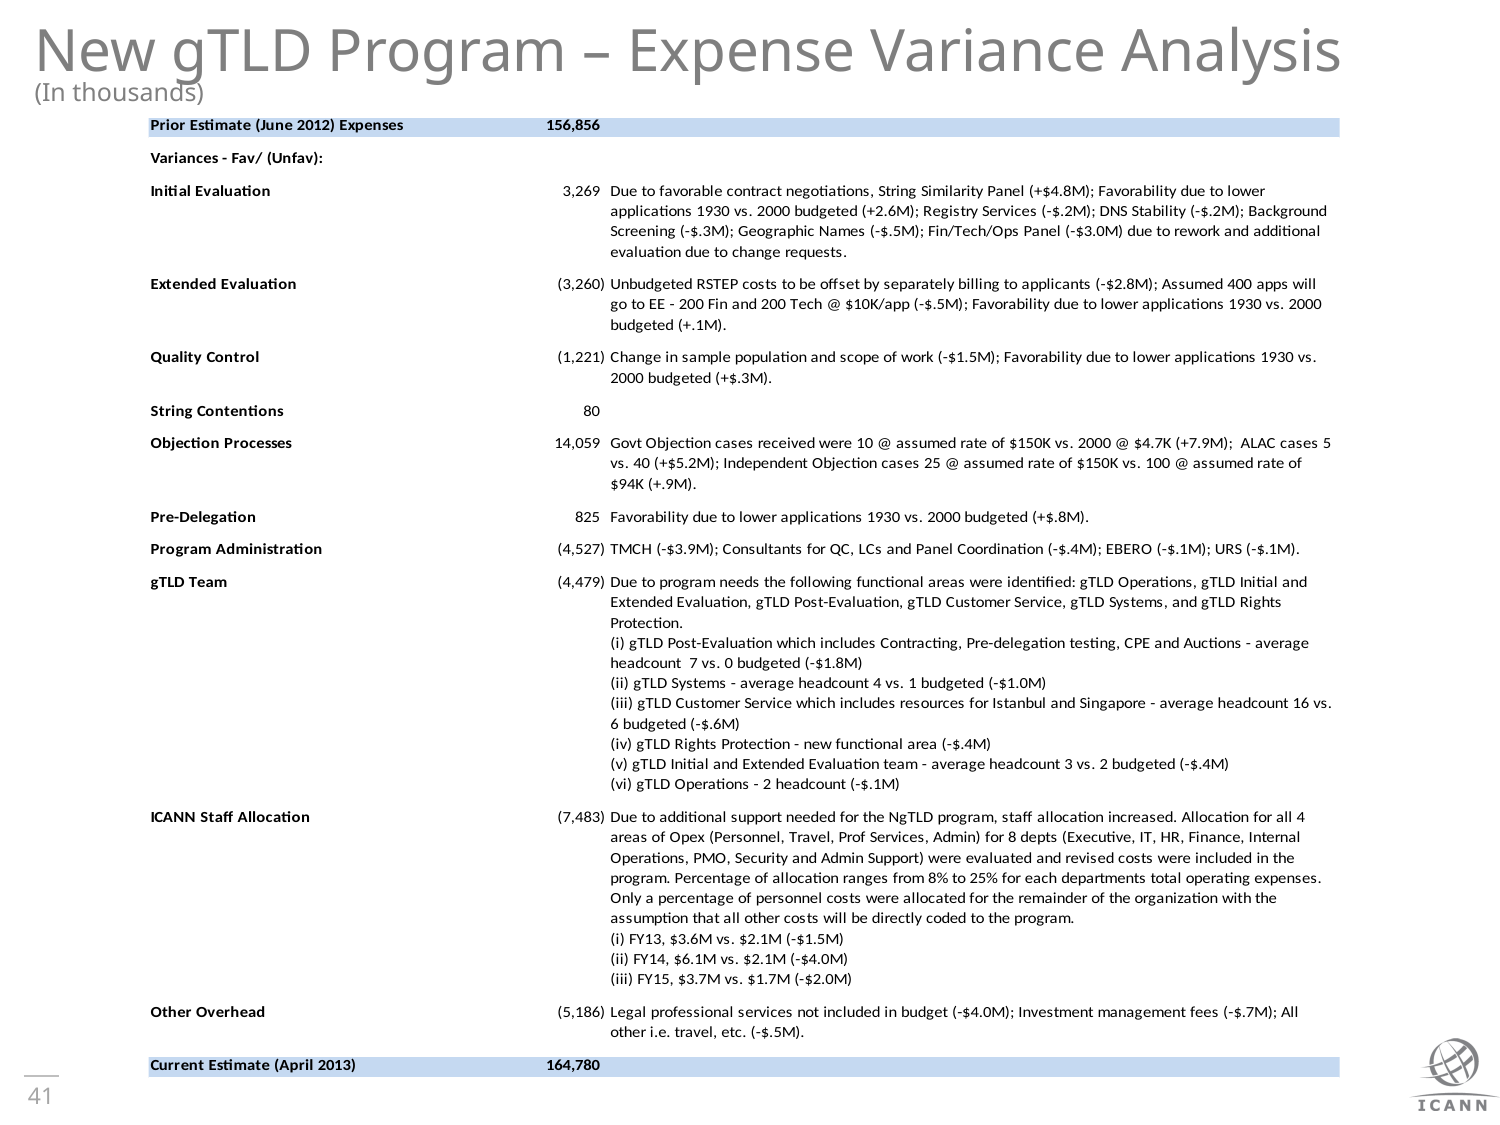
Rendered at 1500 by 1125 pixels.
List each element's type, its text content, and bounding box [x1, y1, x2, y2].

text_box New gTLD Program – Expense Variance Analysis (In thousands) [19, 19, 1500, 116]
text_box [147, 116, 1341, 1079]
picture [1409, 1038, 1500, 1111]
